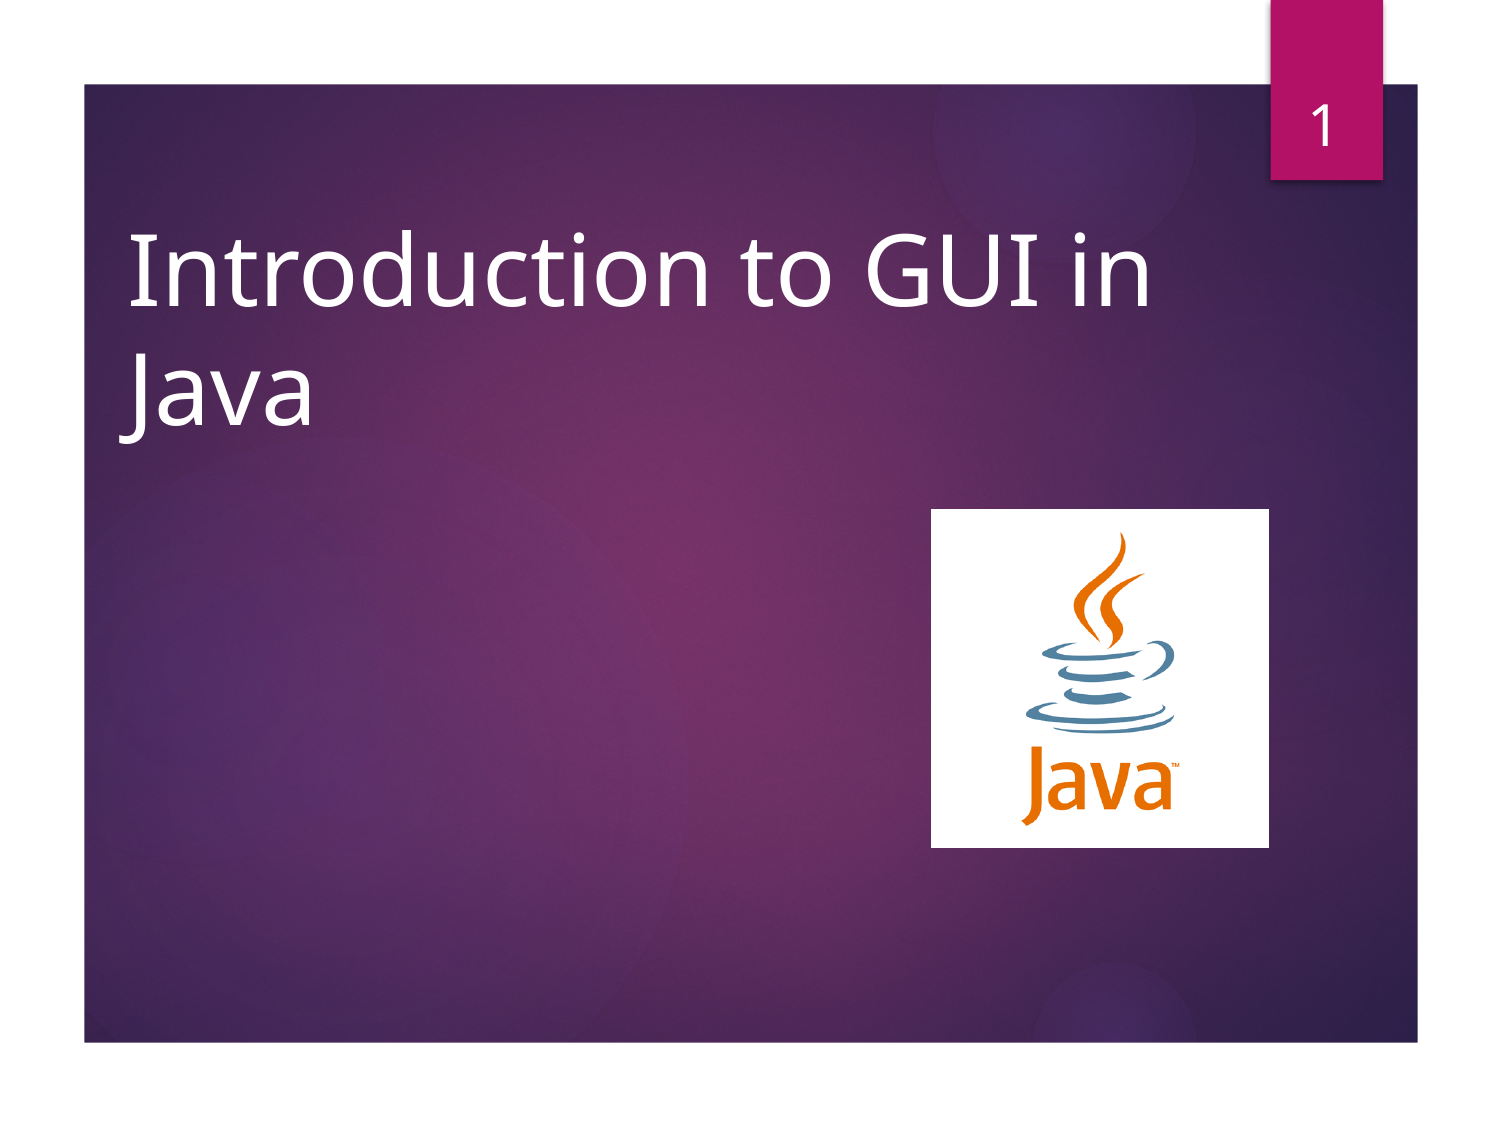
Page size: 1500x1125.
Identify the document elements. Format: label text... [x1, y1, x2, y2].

slide_number 1 [1259, 48, 1390, 175]
picture [930, 509, 1269, 848]
title Introduction to GUI in Java [112, 287, 1213, 454]
